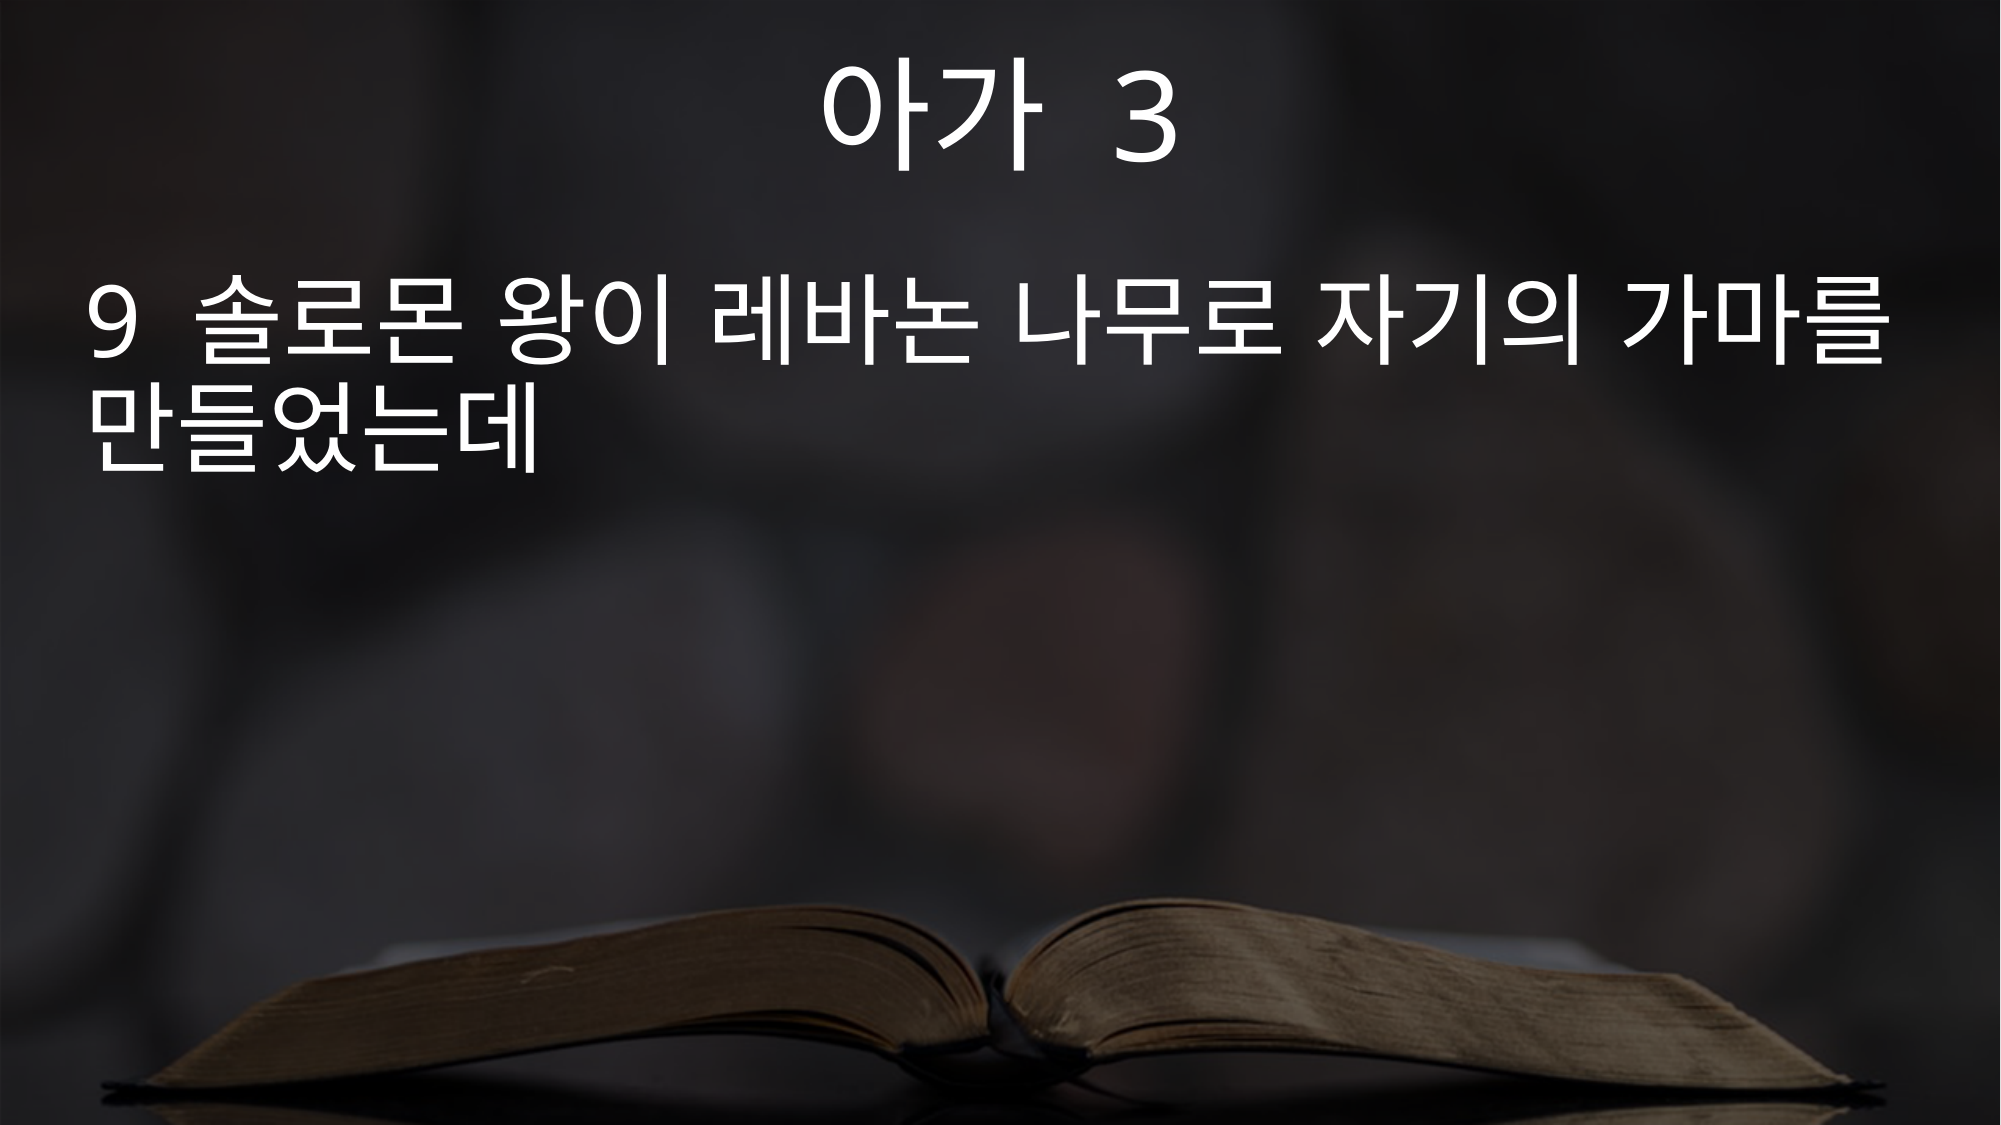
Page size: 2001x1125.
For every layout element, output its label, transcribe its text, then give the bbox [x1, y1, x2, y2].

footer 아가 3 [0, 32, 2000, 192]
picture [0, 0, 2001, 1125]
list 9 솔로몬 왕이 레바논 나무로 자기의 가마를 만들었는데 [69, 263, 1953, 423]
